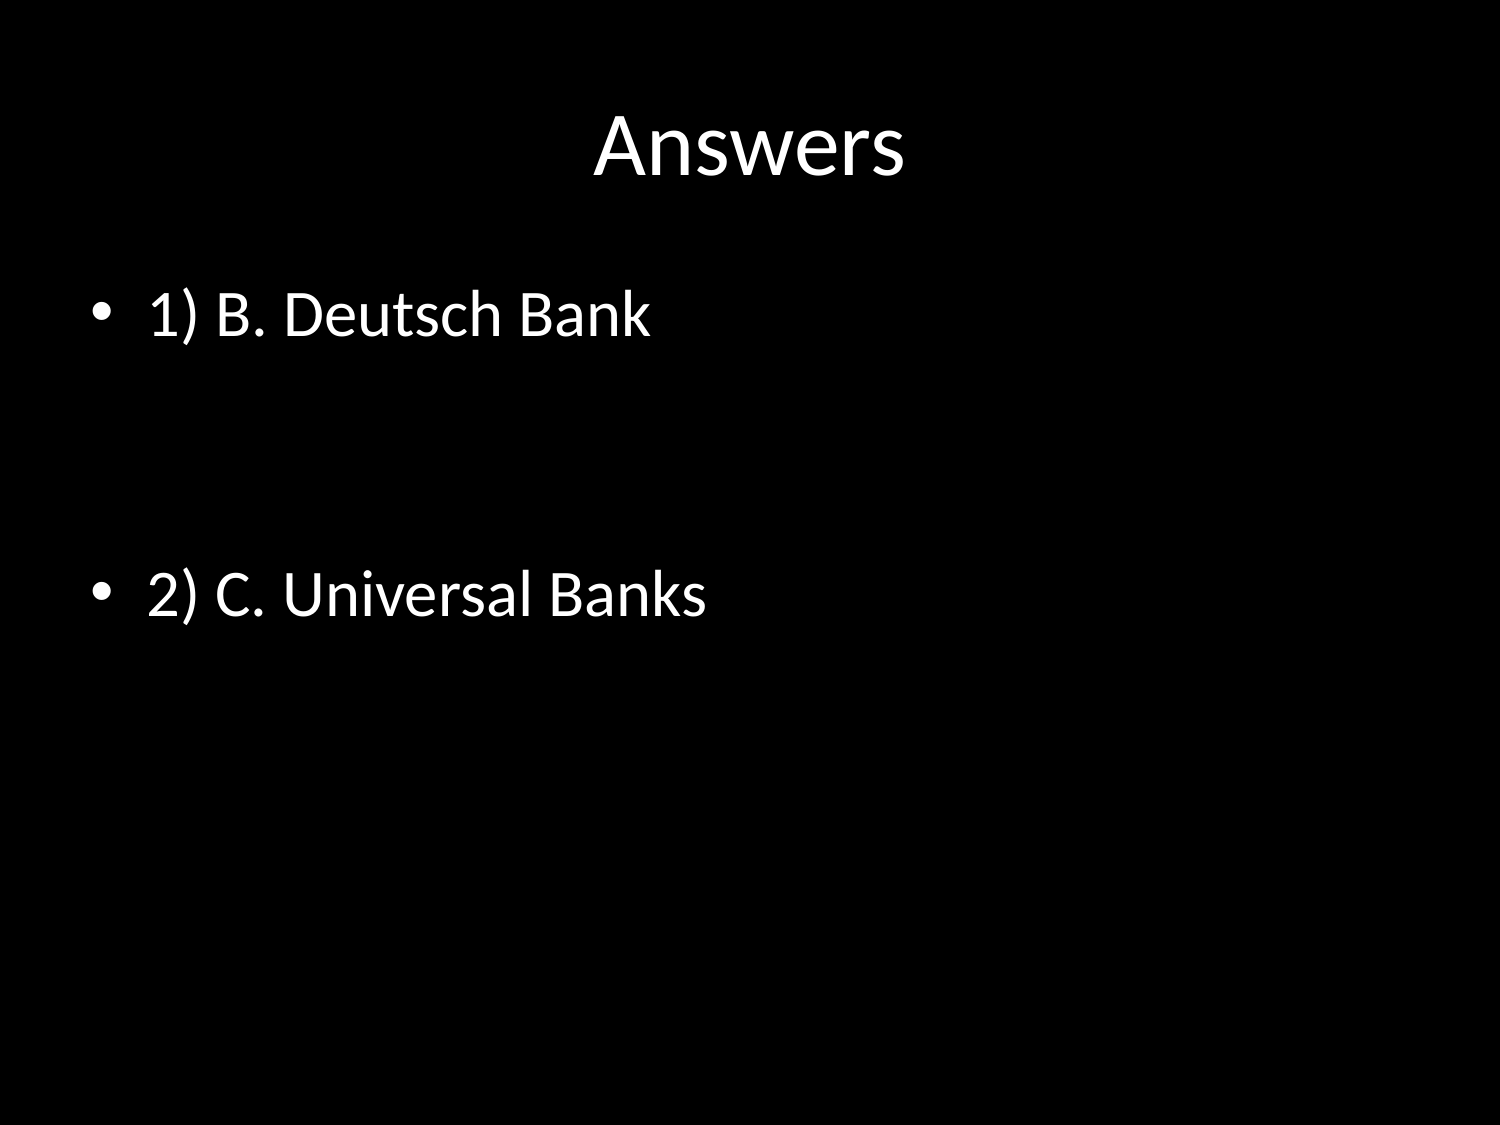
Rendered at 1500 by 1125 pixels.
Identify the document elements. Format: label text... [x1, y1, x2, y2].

list 1) B. Deutsch Bank 2) C. Universal Banks [75, 262, 1425, 1005]
title Answers [75, 45, 1425, 233]
